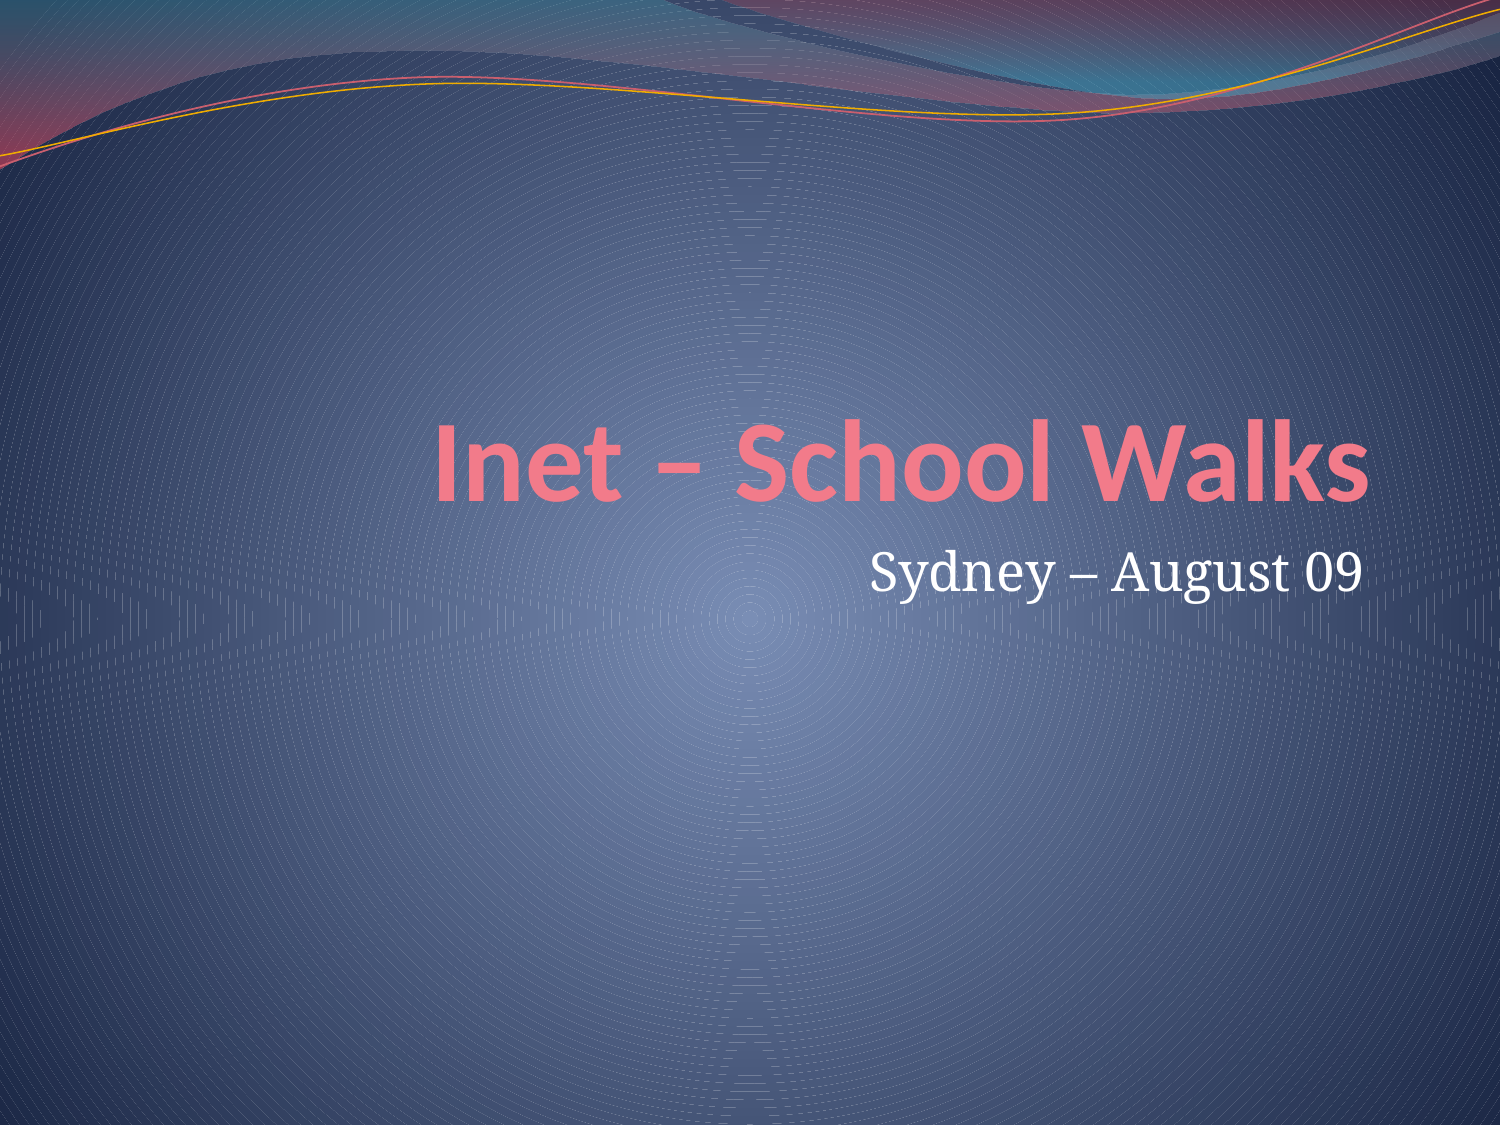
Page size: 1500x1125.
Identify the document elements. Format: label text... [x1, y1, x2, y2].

subtitle Sydney – August 09 [87, 529, 1376, 818]
title Inet – School Walks [87, 224, 1376, 525]
